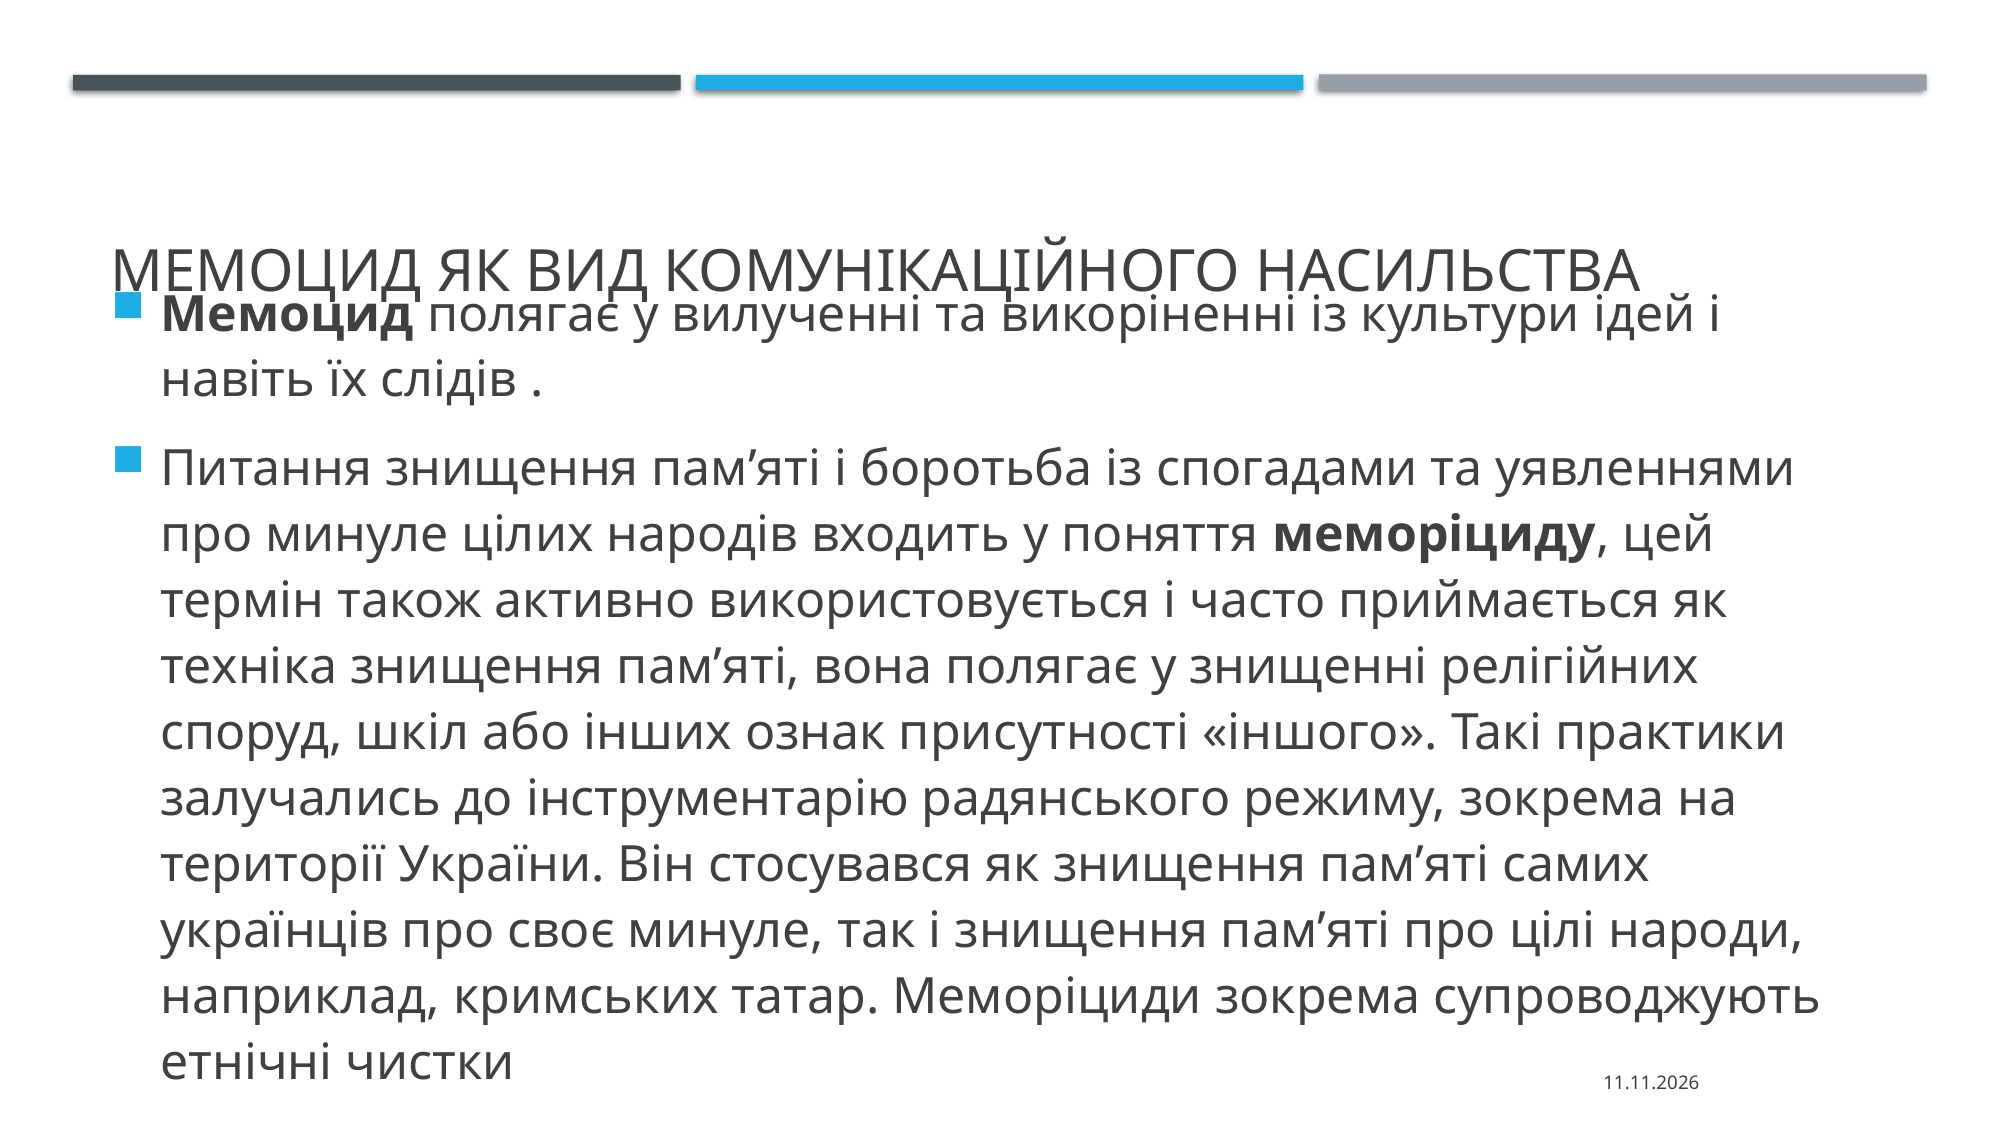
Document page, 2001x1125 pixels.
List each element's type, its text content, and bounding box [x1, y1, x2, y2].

title Мемоцид як вид комунікаційного насильства [95, 115, 1905, 311]
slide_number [1247, 1053, 1715, 1114]
list Мемоцид полягає у вилученні та викоріненні із культури ідей і навіть їх слідів . Питання знищення пам’яті і боротьба із спогадами та уявленнями про минуле цілих народів входить у поняття меморіциду, цей термін також активно використовується і часто приймається як техніка знищення пам’яті, вона полягає у знищенні релігійних споруд, шкіл або інших ознак присутності «іншого». Такі практики залучались до інструментарію радянського режиму, зокрема на території України. Він стосувався як знищення пам’яті самих українців про своє минуле, так і знищення пам’яті про цілі народи, наприклад, кримських татар. Меморіциди зокрема супроводжують етнічні чистки [95, 383, 1905, 981]
